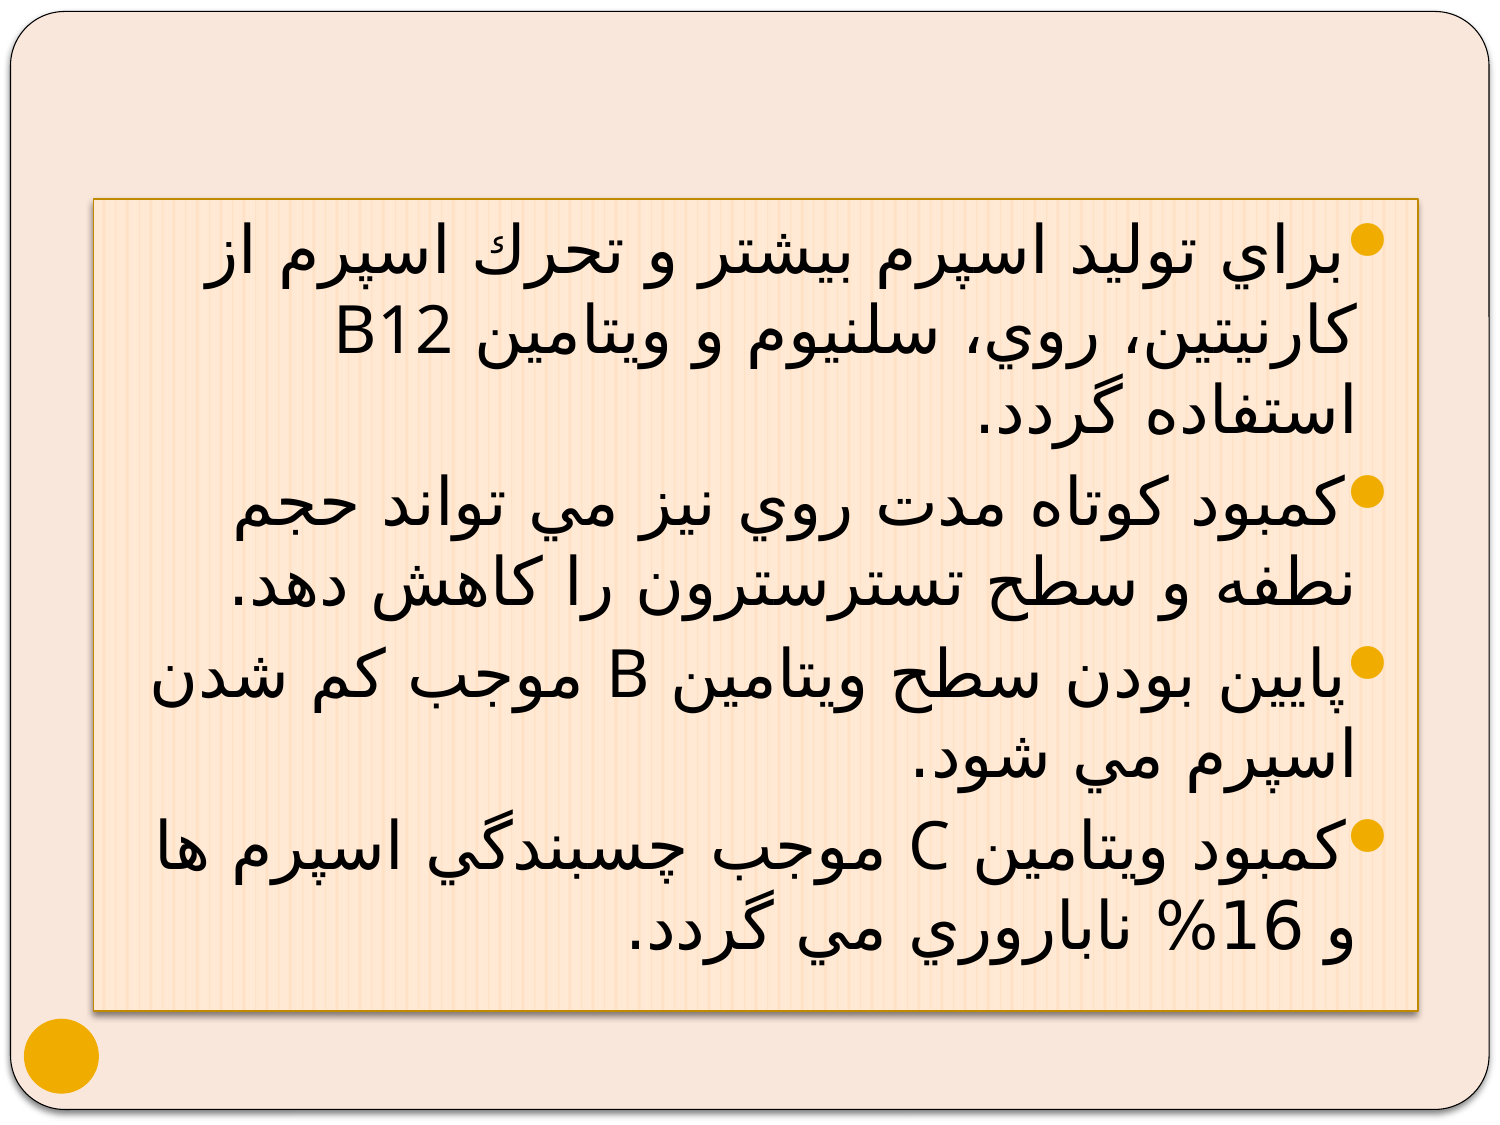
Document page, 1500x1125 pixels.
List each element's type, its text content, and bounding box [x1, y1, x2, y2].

slide_number ‌ [23, 1018, 99, 1094]
list براي توليد اسپرم بيشتر و تحرك اسپرم از كارنيتين، روي، سلنيوم و ويتامين B12 استفاده گردد. كمبود كوتاه مدت روي نيز مي تواند حجم نطفه و سطح تسترسترون را كاهش دهد. پايين بودن سطح ويتامين B موجب كم شدن اسپرم مي شود. كمبود ويتامين C موجب چسبندگي اسپرم ها و 16% ناباروري مي گردد. [93, 198, 1419, 1012]
